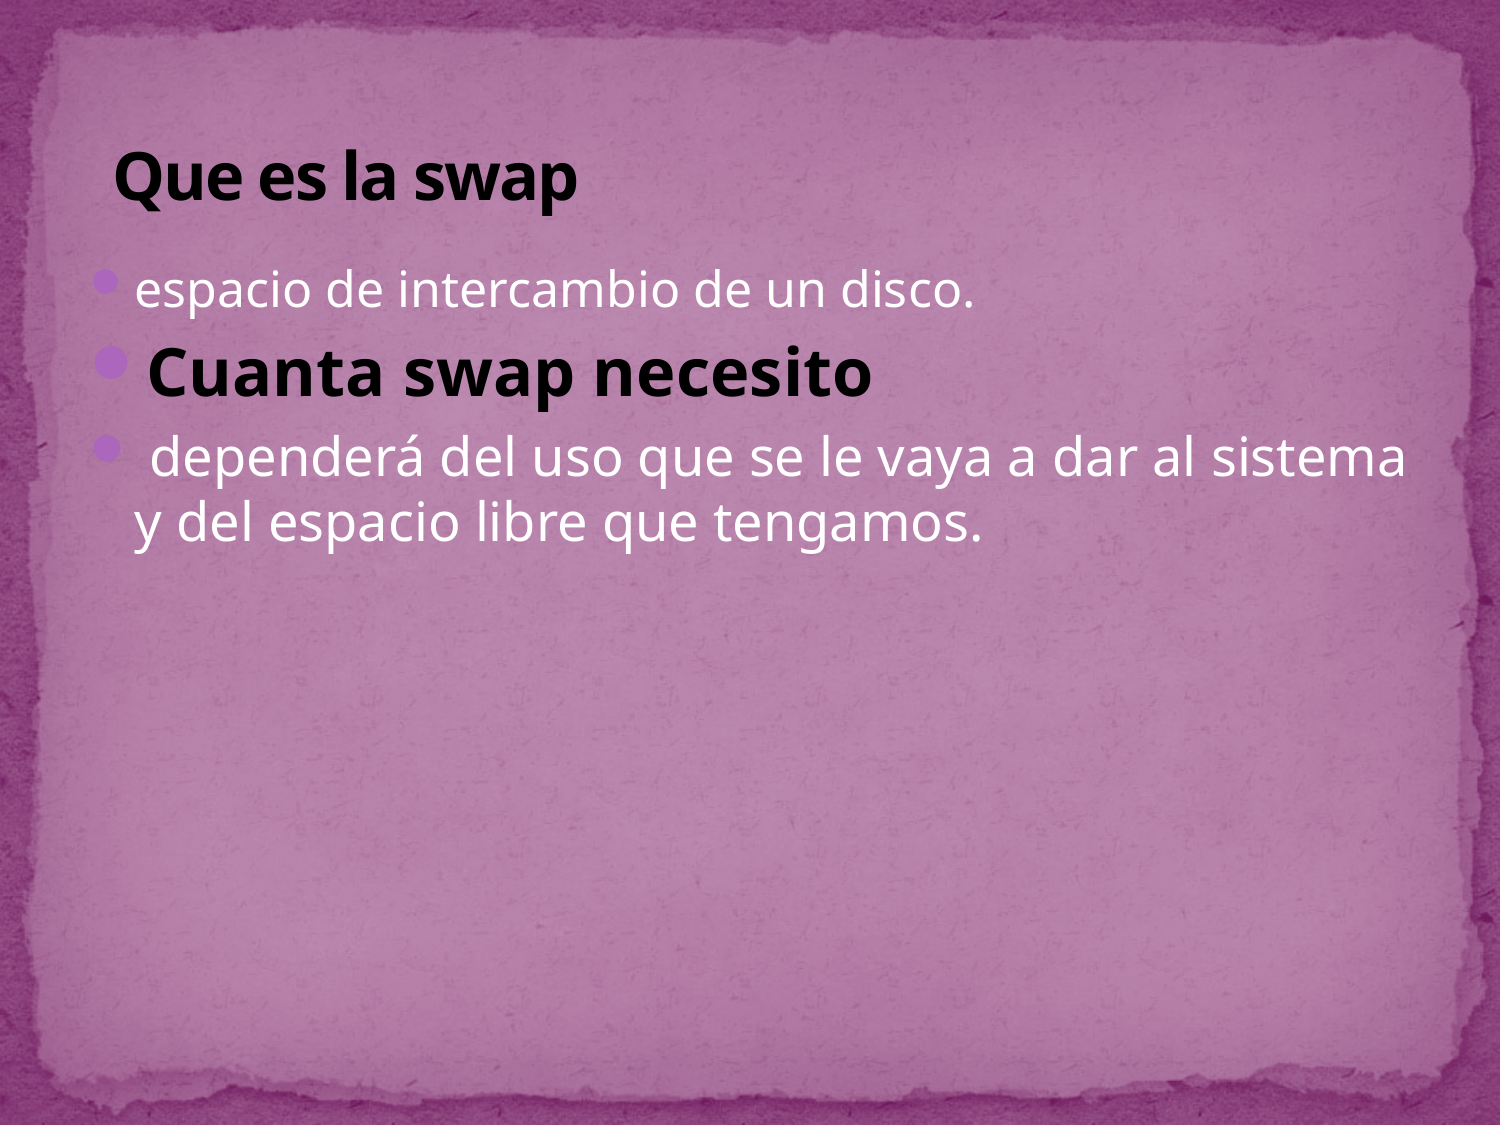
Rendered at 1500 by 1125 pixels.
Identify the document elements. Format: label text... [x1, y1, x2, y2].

list espacio de intercambio de un disco. Cuanta swap necesito dependerá del uso que se le vaya a dar al sistema y del espacio libre que tengamos. [75, 249, 1425, 1000]
title Que es la swap [74, 24, 1425, 225]
